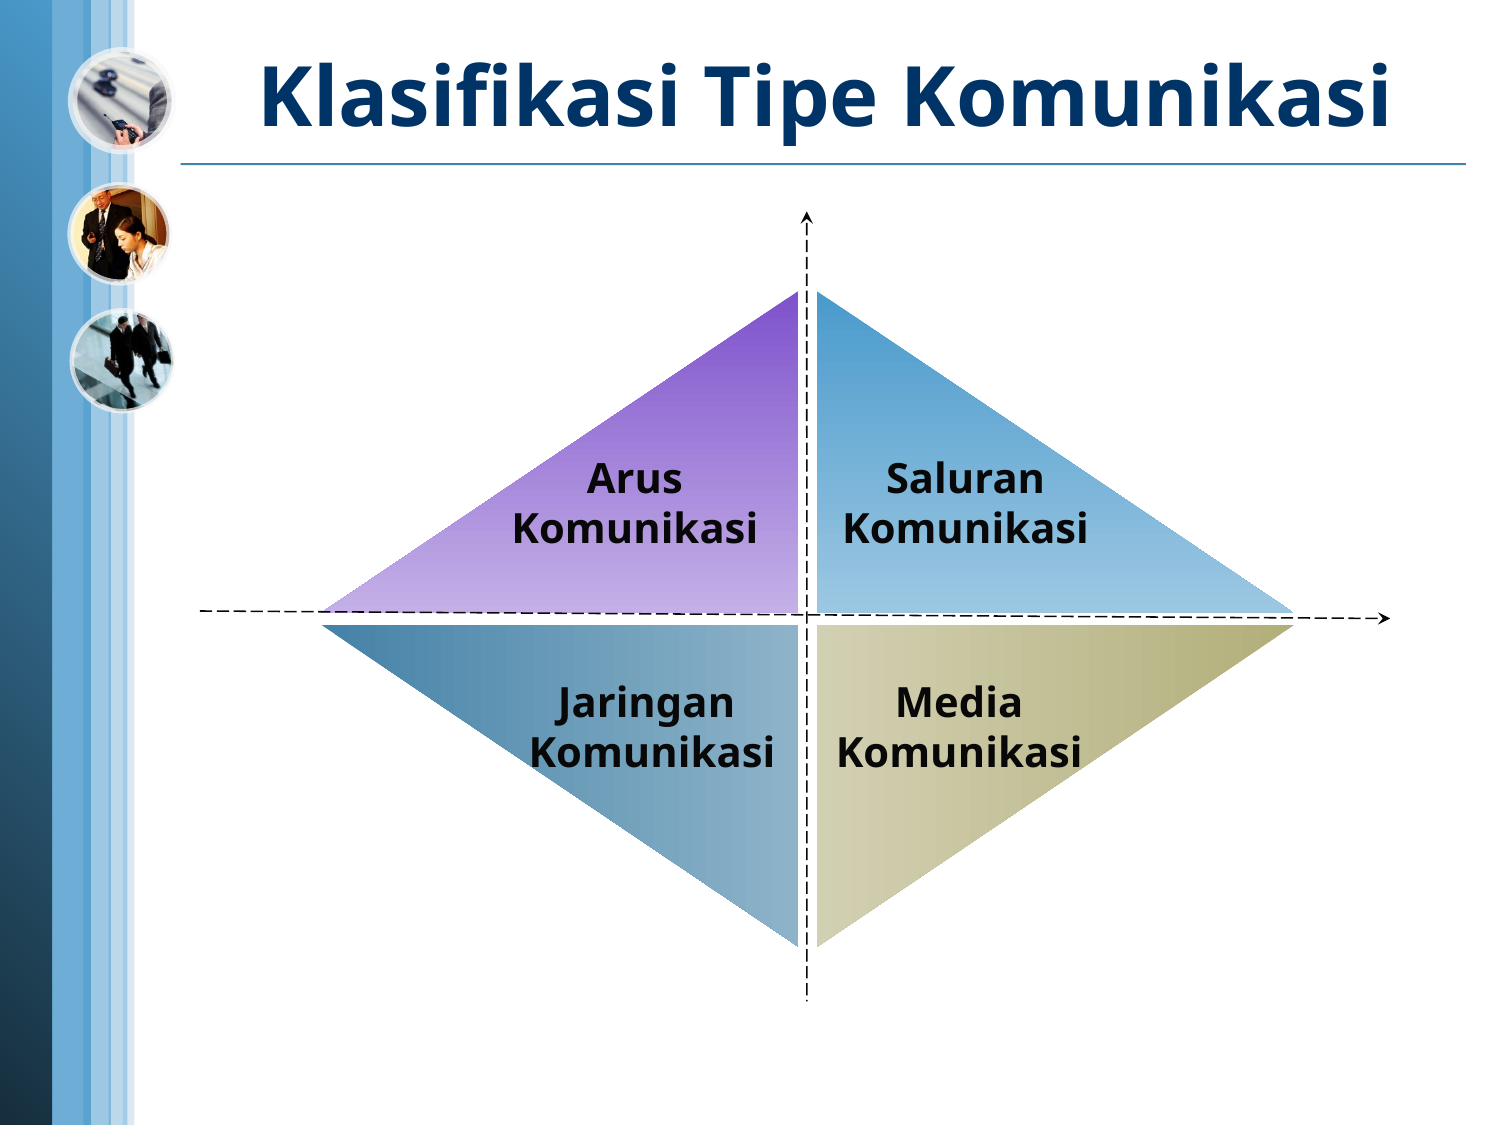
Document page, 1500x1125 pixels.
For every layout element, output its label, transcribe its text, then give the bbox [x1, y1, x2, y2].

text_box [321, 530, 799, 613]
text_box [571, 291, 799, 444]
text_box [557, 784, 799, 947]
picture [78, 57, 166, 144]
text_box [816, 784, 1059, 947]
text_box [1377, 612, 1391, 625]
picture [74, 189, 166, 279]
text_box [816, 520, 1294, 613]
text_box [321, 625, 799, 720]
picture [75, 313, 171, 408]
text_box [816, 625, 1294, 723]
text_box Arus Komunikasi [444, 444, 775, 560]
text_box Saluran Komunikasi [775, 444, 1156, 560]
text_box [800, 211, 813, 224]
title Klasifikasi Tipe Komunikasi [172, 10, 1479, 177]
text_box [816, 291, 1044, 444]
text_box Jaringan Komunikasi [462, 668, 842, 784]
text_box Media Komunikasi [842, 668, 1150, 784]
